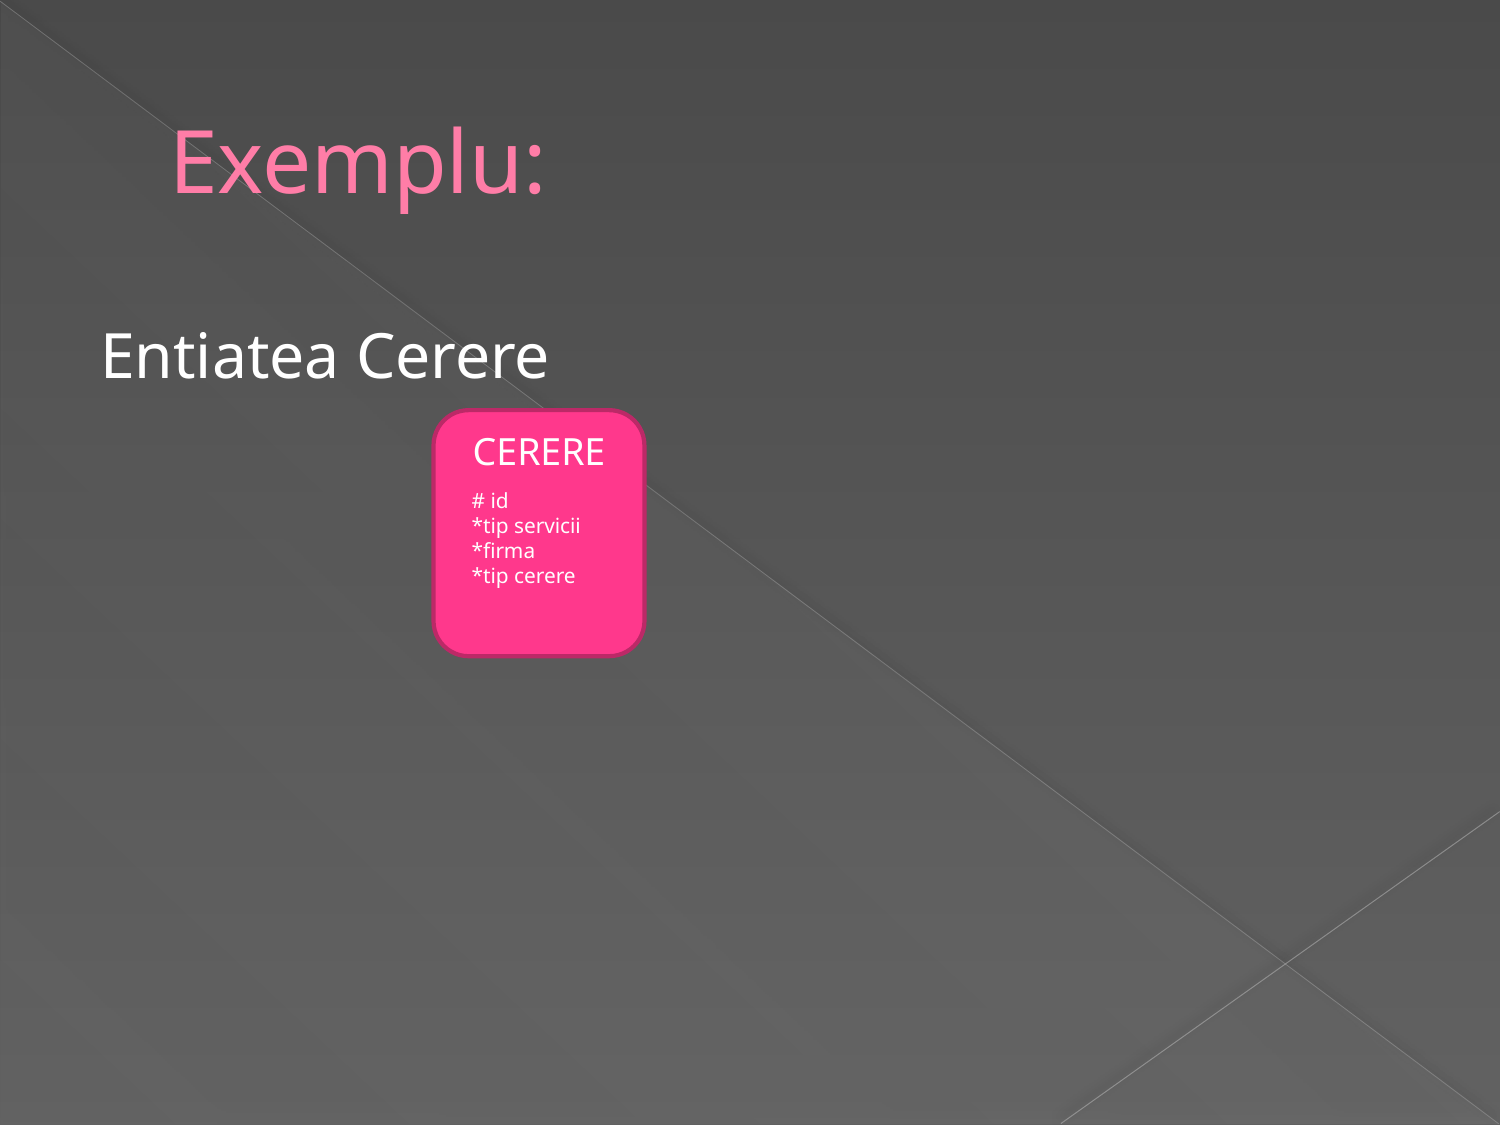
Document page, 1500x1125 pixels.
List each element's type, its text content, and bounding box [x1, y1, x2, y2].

title Exemplu: [75, 43, 1425, 274]
list Entiatea Cerere [75, 308, 1425, 1059]
text_box # id *tip servicii *firma *tip cerere [456, 480, 668, 621]
text_box CERERE [431, 408, 647, 659]
